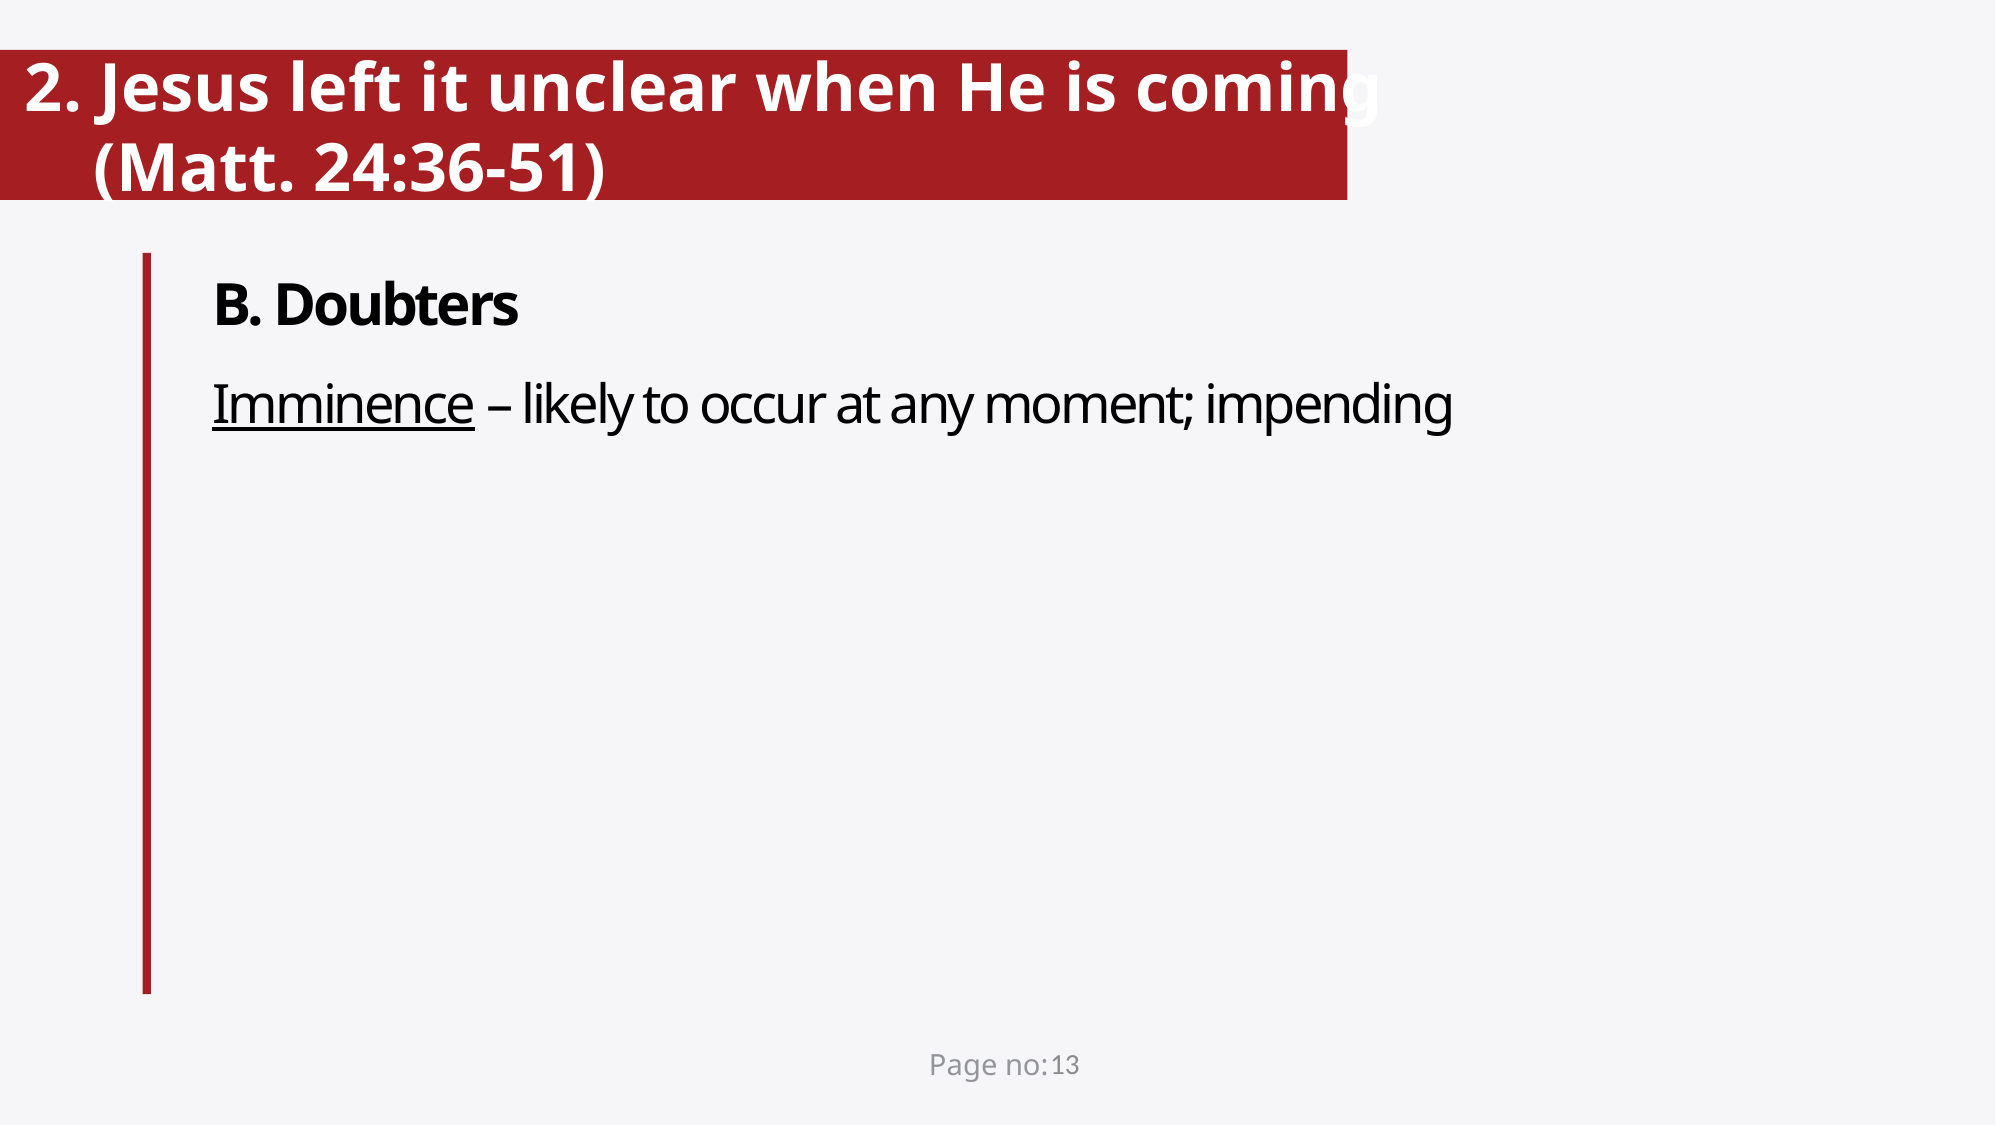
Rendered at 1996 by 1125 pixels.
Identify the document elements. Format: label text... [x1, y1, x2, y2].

subtitle B. Doubters Imminence – likely to occur at any moment; impending [197, 249, 1910, 1000]
title 2. Jesus left it unclear when He is coming (Matt. 24:36-51) [10, 62, 1806, 188]
